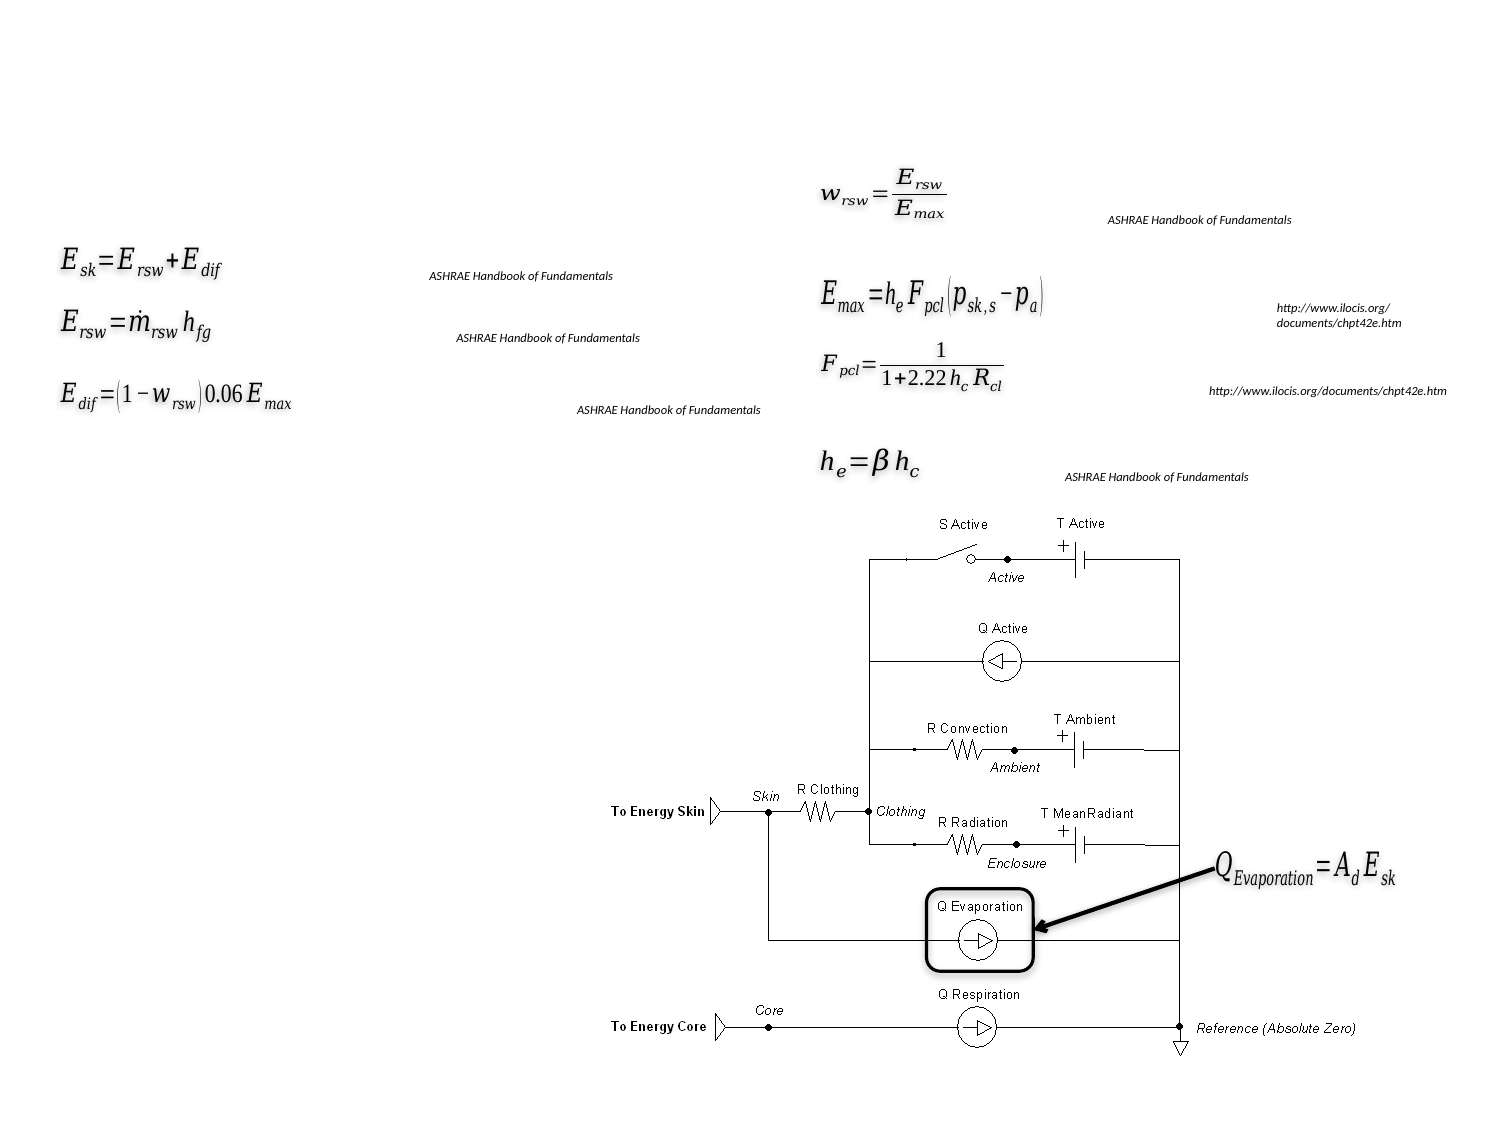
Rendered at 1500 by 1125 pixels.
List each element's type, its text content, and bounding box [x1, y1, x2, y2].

text_box http://www.ilocis.org/documents/chpt42e.htm [1194, 375, 1463, 405]
text_box ASHRAE Handbook of Fundamentals [1050, 461, 1264, 485]
text_box http://www.ilocis.org/documents/chpt42e.htm [1262, 292, 1469, 338]
text_box ASHRAE Handbook of Fundamentals [414, 260, 628, 290]
text_box ASHRAE Handbook of Fundamentals [1093, 204, 1307, 235]
text_box ASHRAE Handbook of Fundamentals [441, 322, 655, 353]
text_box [1032, 868, 1215, 931]
text_box ASHRAE Handbook of Fundamentals [562, 394, 776, 425]
picture [566, 486, 1368, 1075]
